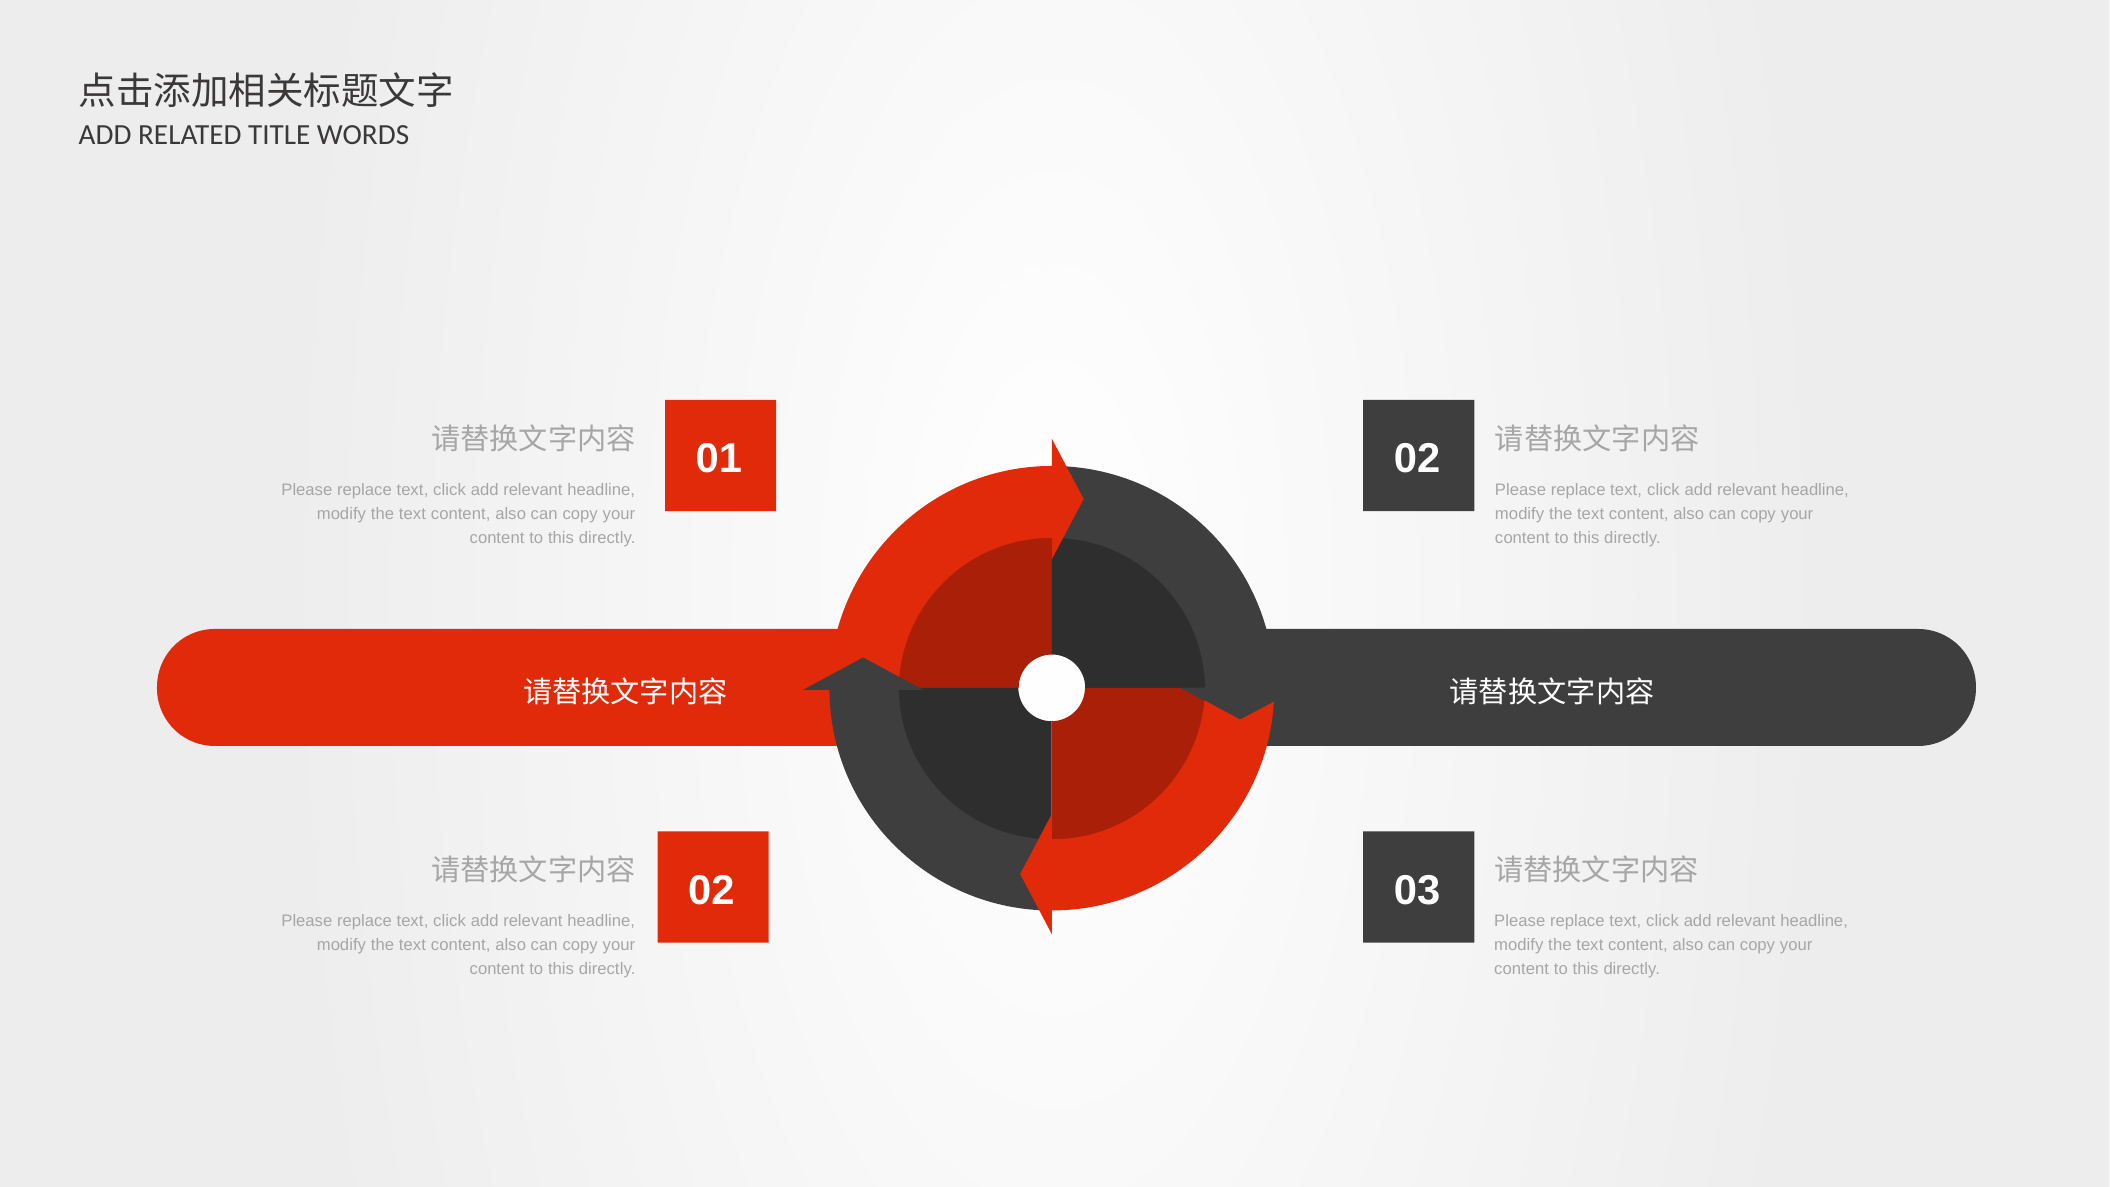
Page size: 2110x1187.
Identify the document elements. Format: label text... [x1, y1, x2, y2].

text_box [1064, 466, 1301, 719]
text_box [656, 830, 770, 944]
text_box [1051, 539, 1205, 687]
text_box Please replace text, click add relevant headline, modify the text content, also can copy your content to this directly. [1495, 474, 1858, 575]
text_box [899, 687, 1051, 838]
text_box 03 [1372, 845, 1462, 920]
text_box 02 [1372, 413, 1462, 489]
text_box [664, 399, 777, 512]
text_box Please replace text, click add relevant headline, modify the text content, also can copy your content to this directly. [1494, 906, 1857, 1007]
text_box Please replace text, click add relevant headline, modify the text content, also can copy your content to this directly. [267, 906, 636, 1007]
text_box Please replace text, click add relevant headline, modify the text content, also can copy your content to this directly. [267, 474, 636, 575]
text_box [1267, 628, 1976, 746]
text_box [1020, 700, 1274, 935]
text_box [1051, 687, 1204, 839]
text_box 请替换文字内容 [1494, 839, 1764, 892]
text_box 02 [666, 845, 757, 920]
text_box 请替换文字内容 [1495, 408, 1765, 461]
text_box 请替换文字内容 [381, 408, 636, 461]
text_box ADD RELATED TITLE WORDS [62, 107, 426, 159]
text_box 01 [673, 413, 764, 489]
text_box 请替换文字内容 [1417, 668, 1688, 707]
text_box [1362, 830, 1475, 944]
text_box [900, 539, 1051, 687]
text_box [1362, 399, 1475, 512]
text_box [803, 657, 1039, 911]
text_box [829, 438, 1084, 676]
picture [0, 0, 2110, 1187]
text_box 点击添加相关标题文字 [62, 59, 470, 121]
text_box [156, 628, 837, 746]
text_box 请替换文字内容 [381, 839, 636, 892]
text_box 请替换文字内容 [490, 668, 761, 707]
